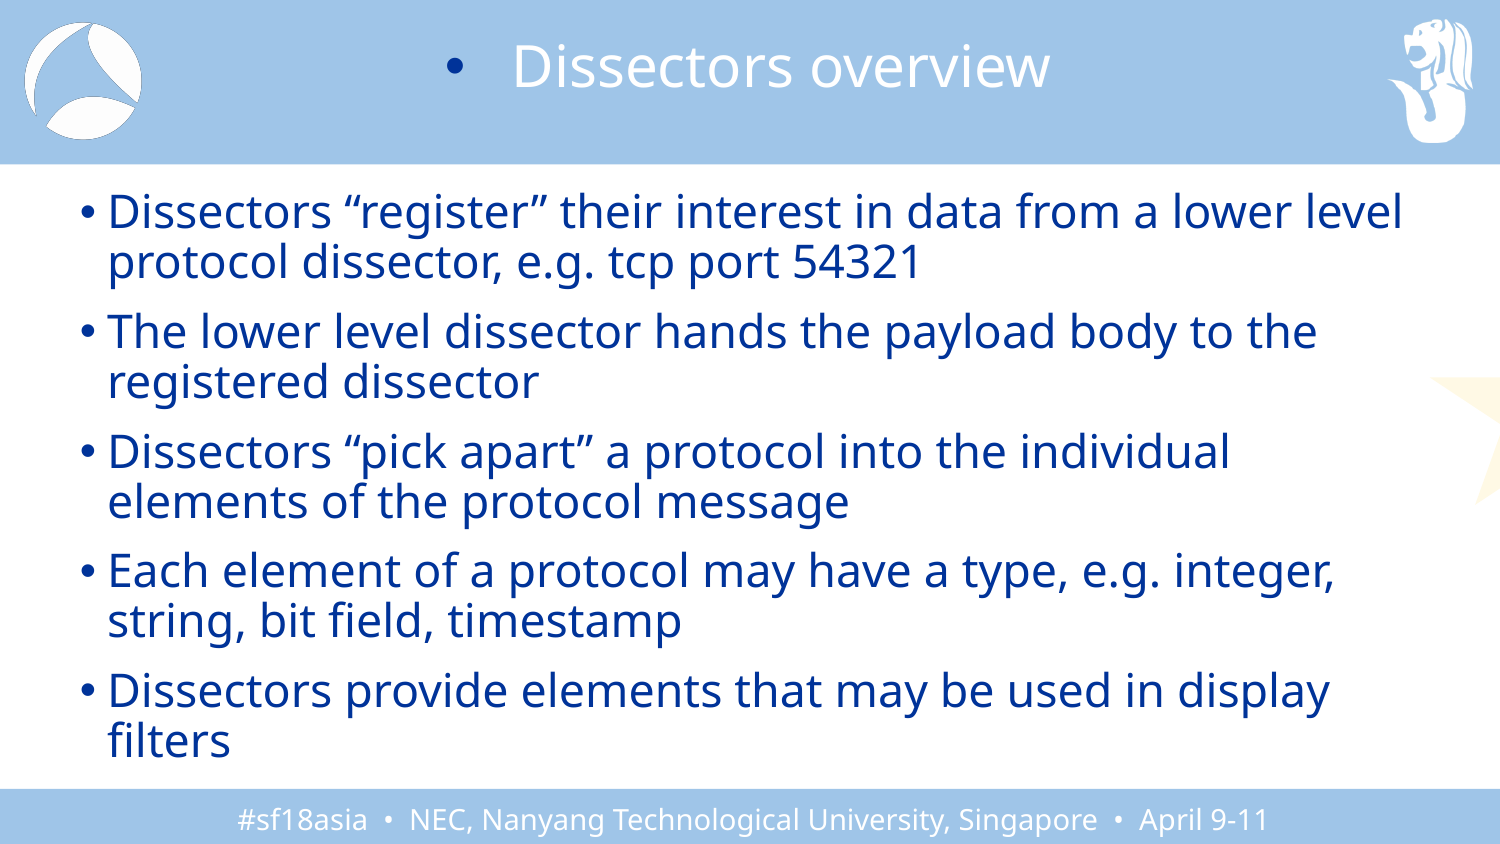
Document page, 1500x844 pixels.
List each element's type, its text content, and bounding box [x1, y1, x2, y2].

picture [1387, 19, 1473, 143]
list Dissectors overview [147, 0, 1341, 139]
list Dissectors “register” their interest in data from a lower level protocol dissector, e.g. tcp port 54321 The lower level dissector hands the payload body to the registered dissector Dissectors “pick apart” a protocol into the individual elements of the protocol message Each element of a protocol may have a type, e.g. integer, string, bit field, timestamp Dissectors provide elements that may be used in display filters [64, 173, 1436, 788]
picture [24, 22, 142, 140]
